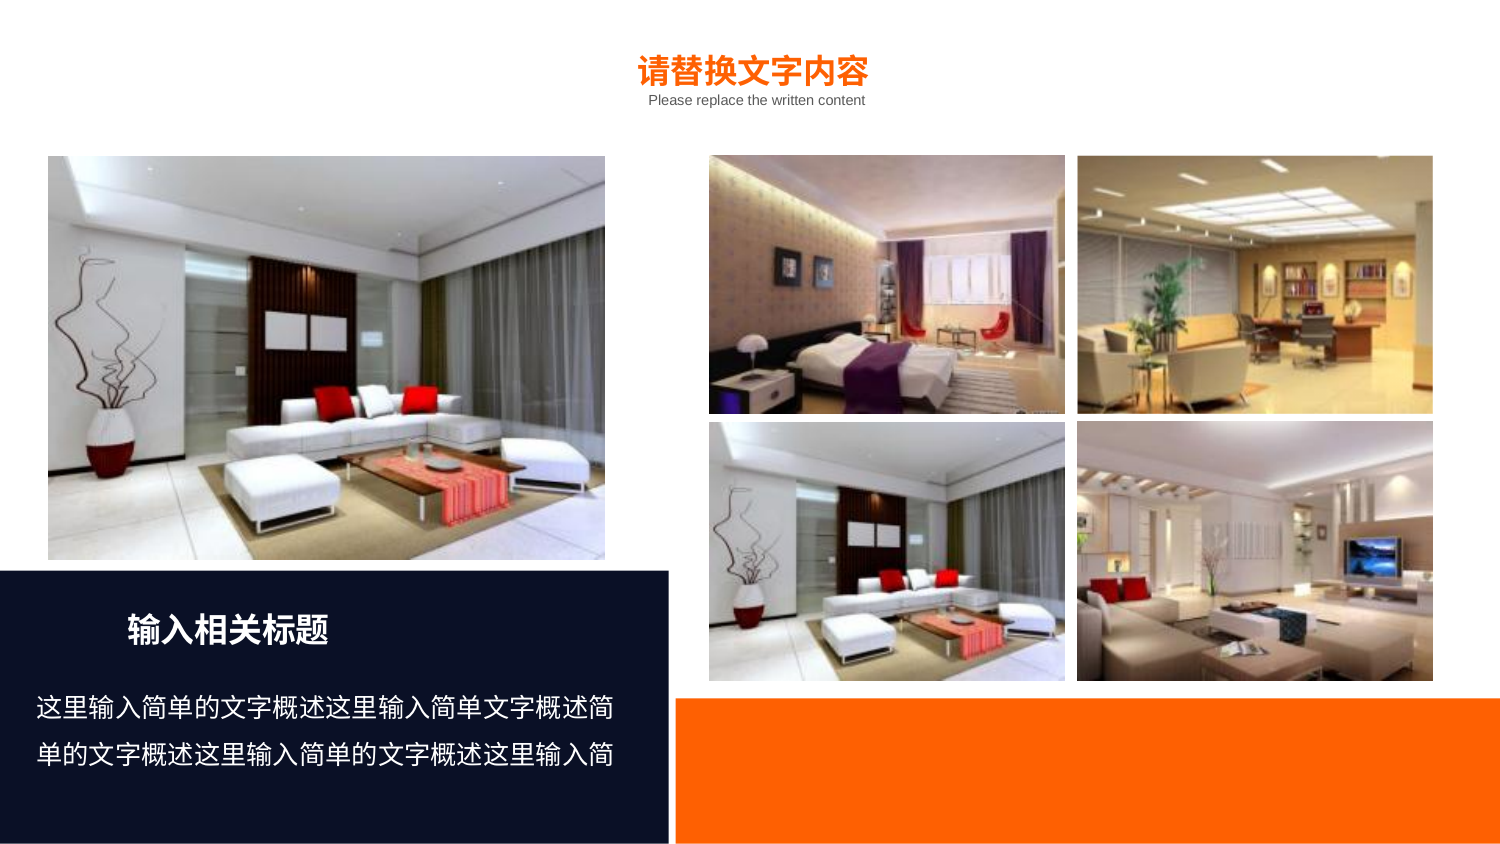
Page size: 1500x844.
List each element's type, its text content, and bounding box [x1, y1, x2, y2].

text_box Please replace the written content [633, 98, 881, 116]
picture [709, 155, 1065, 414]
text_box 这里输入简单的文字概述这里输入简单文字概述简单的文字概述这里输入简单的文字概述这里输入简 [21, 667, 647, 778]
picture [709, 422, 1065, 681]
picture [48, 156, 605, 561]
text_box [0, 570, 670, 844]
text_box 输入相关标题 [112, 601, 411, 657]
picture [1077, 107, 1433, 681]
text_box 请替换文字内容 [622, 42, 886, 98]
text_box [674, 697, 1500, 844]
